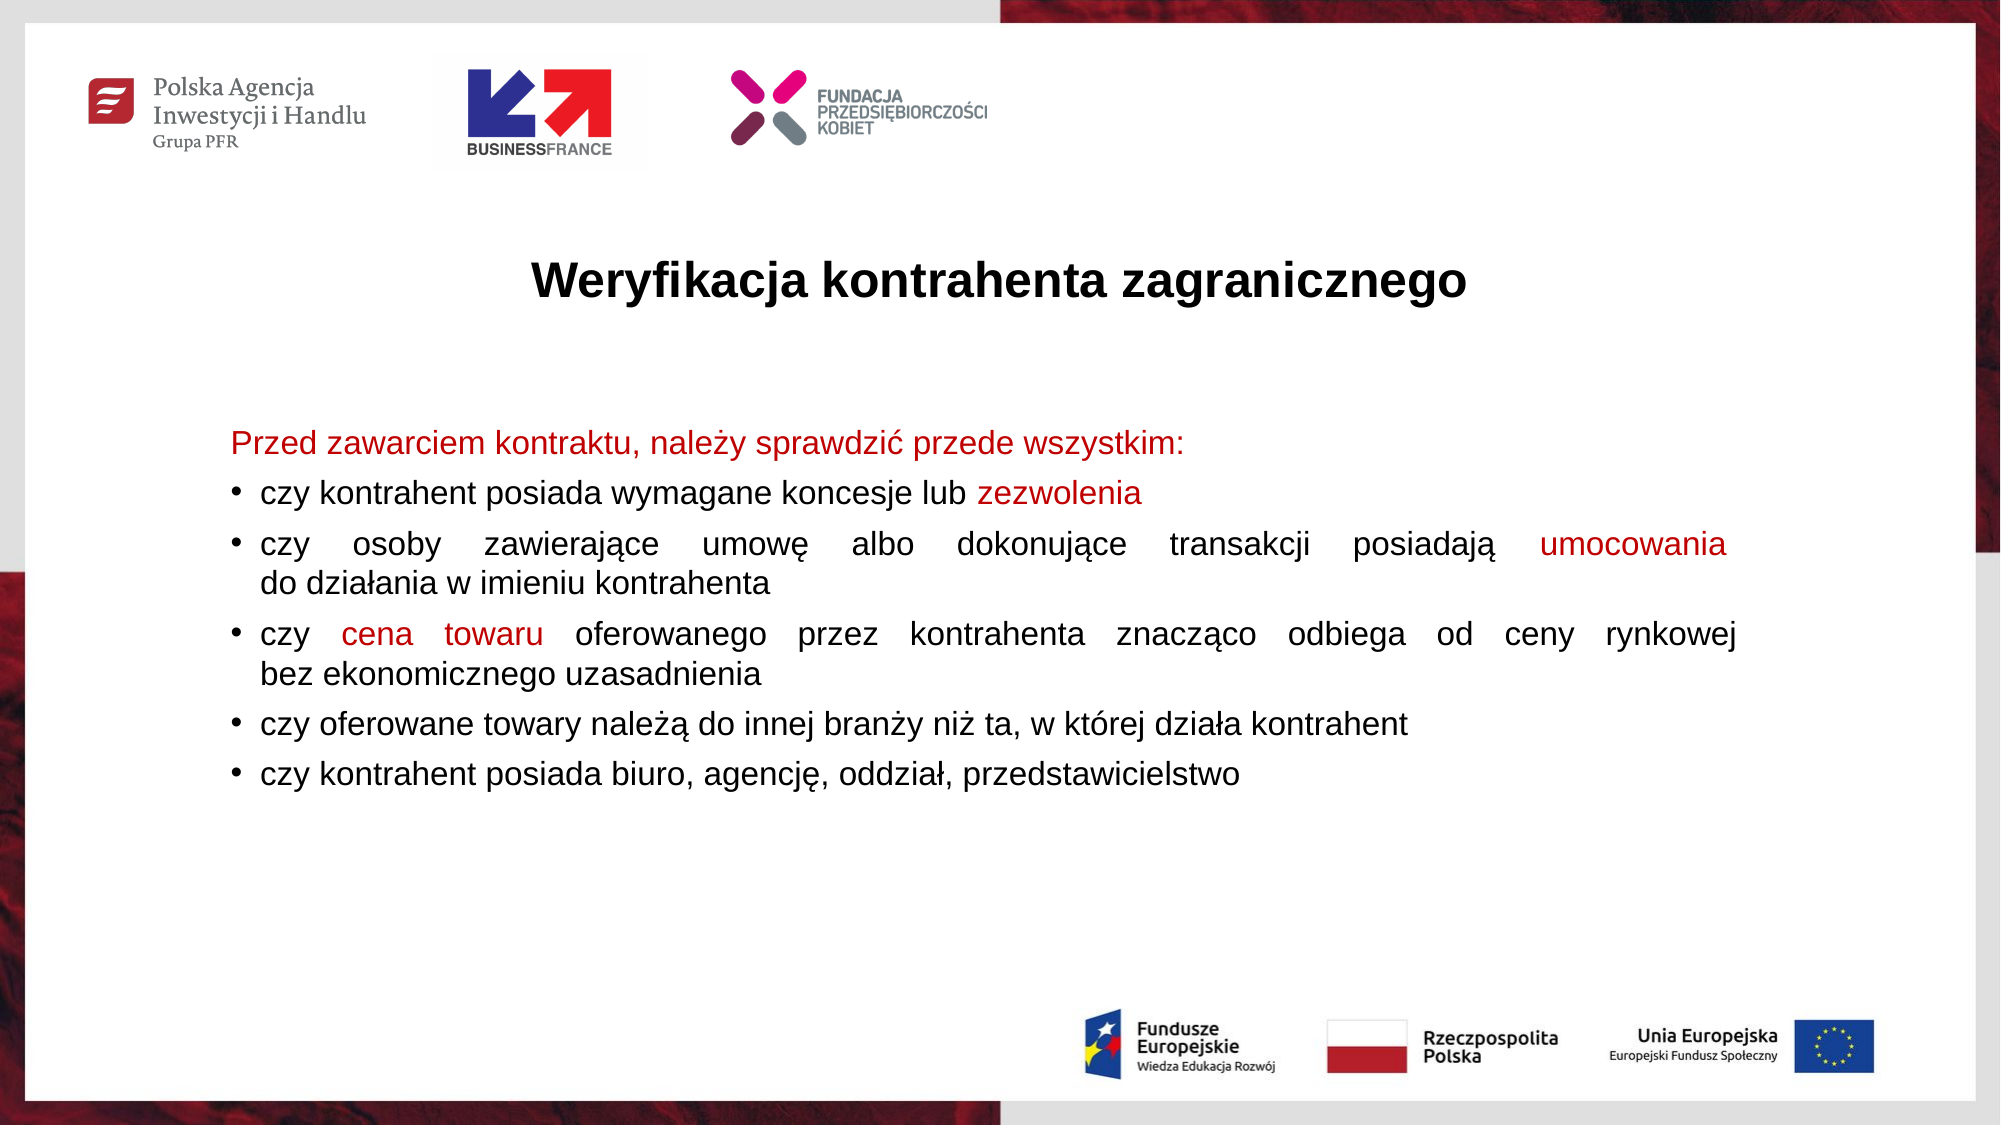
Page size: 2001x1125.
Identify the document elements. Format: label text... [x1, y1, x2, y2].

picture [0, 0, 2001, 1125]
list Przed zawarciem kontraktu, należy sprawdzić przede wszystkim: czy kontrahent posiada wymagane koncesje lub zezwolenia czy osoby zawierające umowę albo dokonujące transakcji posiadają umocowania do działania w imieniu kontrahenta czy cena towaru oferowanego przez kontrahenta znacząco odbiega od ceny rynkowej bez ekonomicznego uzasadnienia czy oferowane towary należą do innej branży niż ta, w której działa kontrahent czy kontrahent posiada biuro, agencję, oddział, przedstawicielstwo [215, 413, 1785, 915]
title Weryfikacja kontrahenta zagranicznego [137, 185, 1863, 377]
